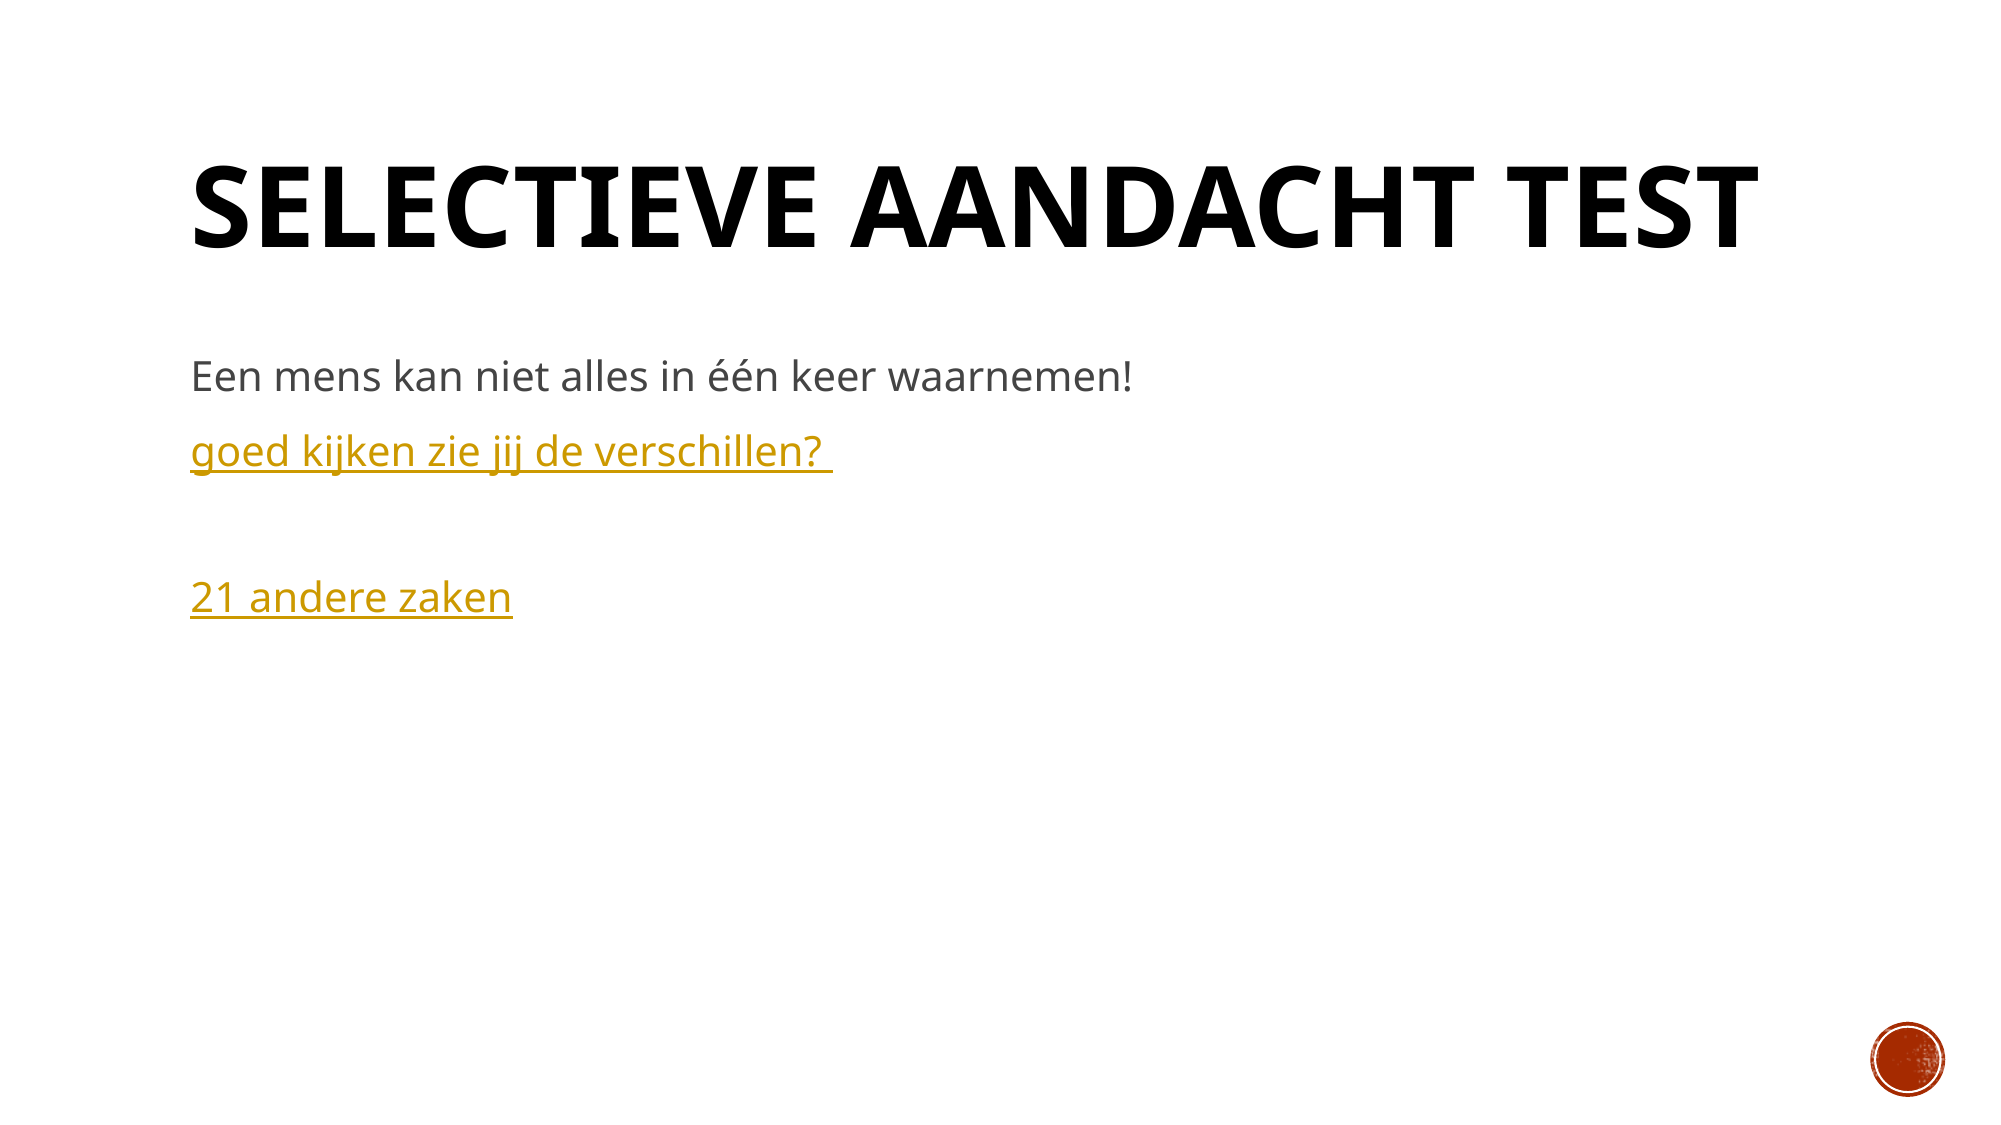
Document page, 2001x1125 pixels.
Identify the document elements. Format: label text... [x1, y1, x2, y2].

list Een mens kan niet alles in één keer waarnemen! goed kijken zie jij de verschillen? 21 andere zaken [175, 348, 1826, 1013]
title Selectieve aandacht test [175, 79, 1826, 344]
